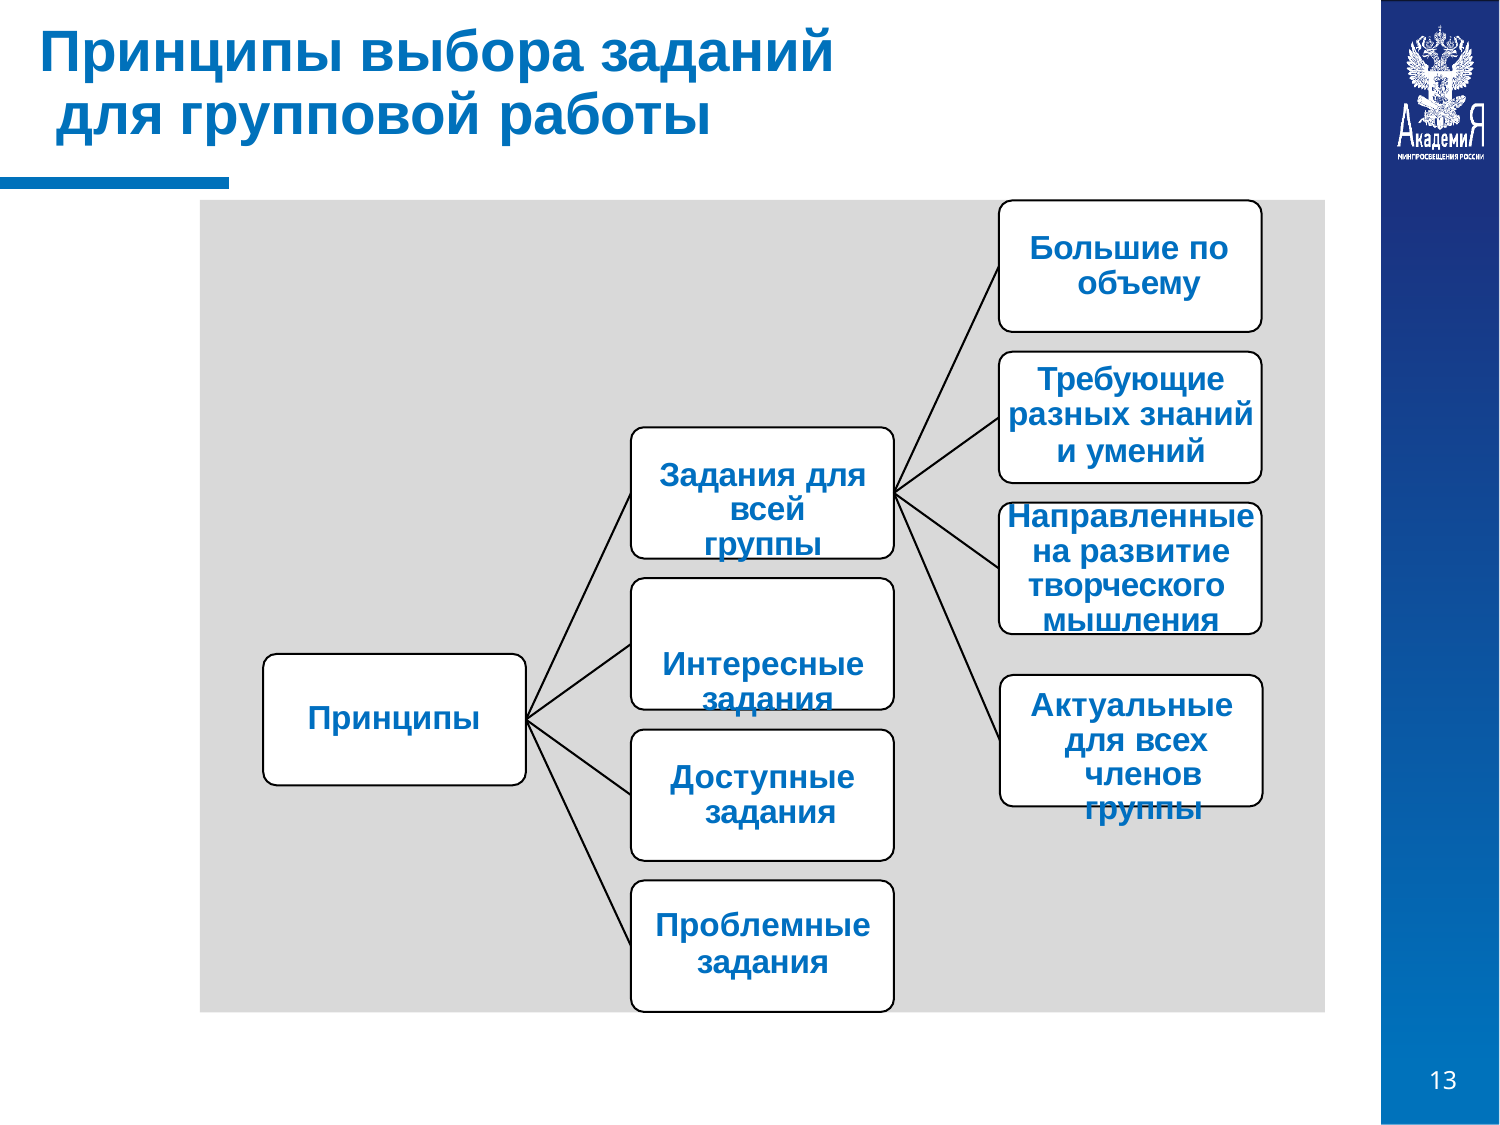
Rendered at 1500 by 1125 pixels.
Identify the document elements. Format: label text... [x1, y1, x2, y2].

title Принципы выбора заданий для групповой работы [37, 10, 843, 208]
slide_number 14 [1422, 1069, 1464, 1125]
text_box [524, 199, 1264, 576]
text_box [199, 199, 522, 1013]
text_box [900, 199, 1326, 1013]
picture [1381, 0, 1500, 1125]
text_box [892, 491, 1264, 808]
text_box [524, 718, 896, 1014]
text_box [892, 350, 1264, 491]
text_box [524, 576, 896, 716]
